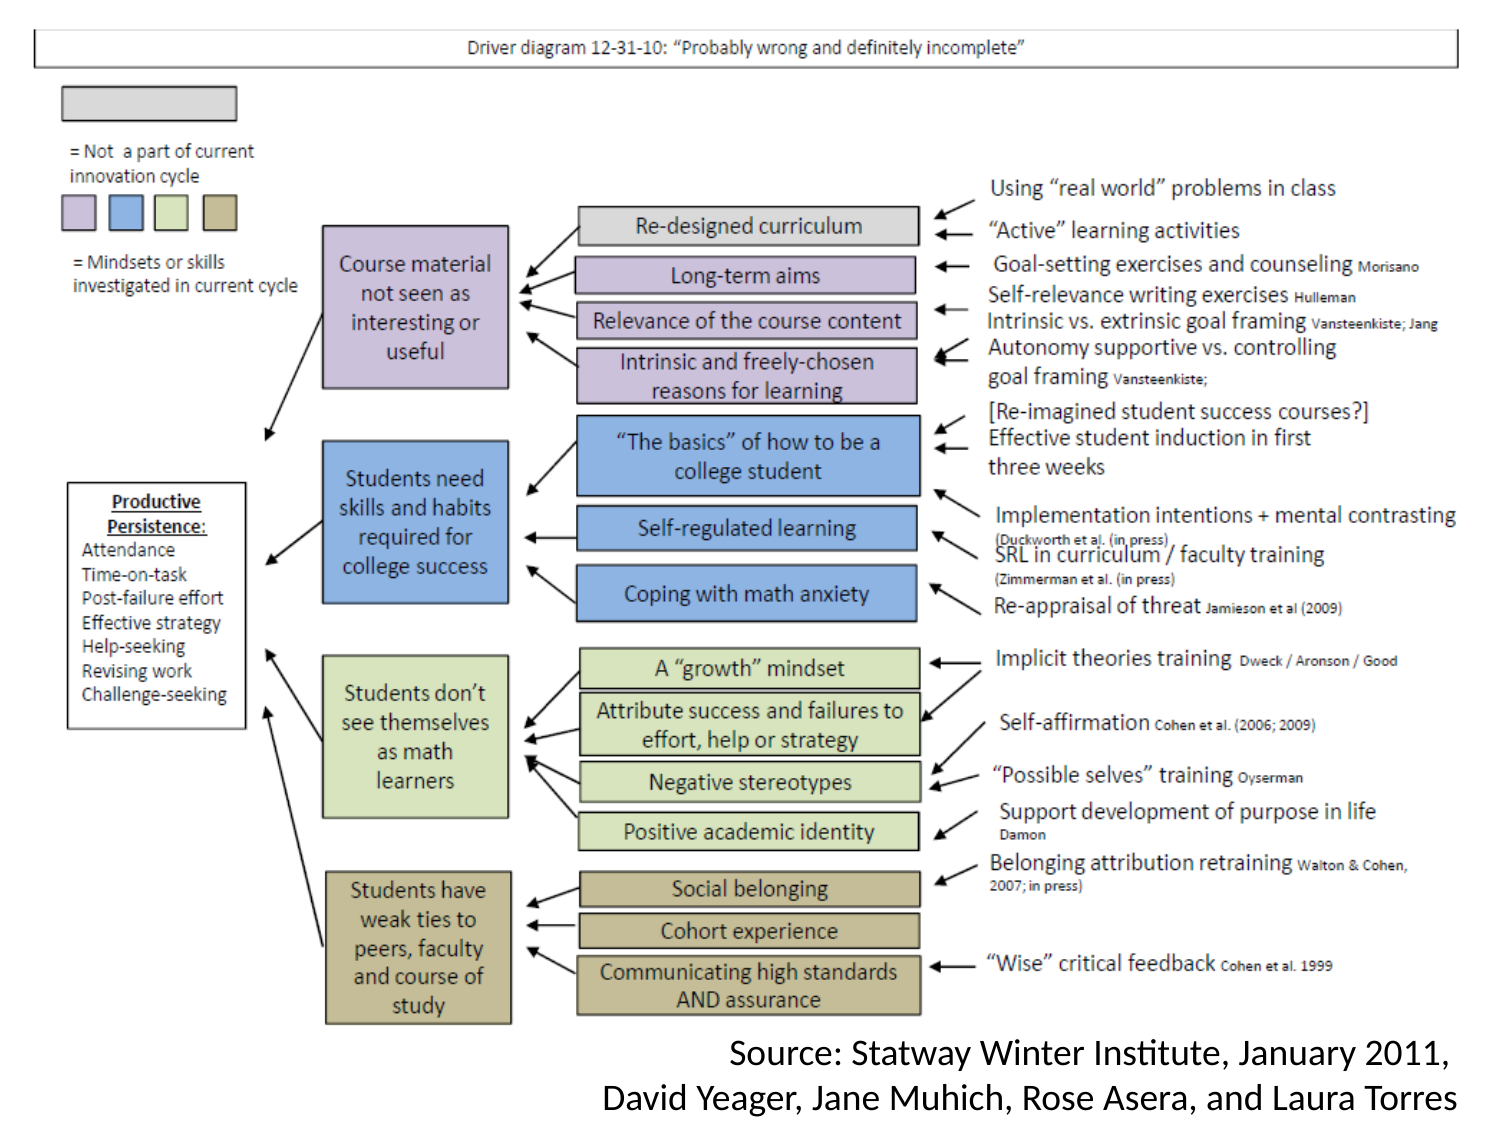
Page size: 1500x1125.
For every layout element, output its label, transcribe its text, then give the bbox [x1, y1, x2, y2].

picture [24, 12, 1480, 1051]
text_box Source: Statway Winter Institute, January 2011, David Yeager, Jane Muhich, Rose Asera, and Laura Torres [587, 1059, 1474, 1125]
